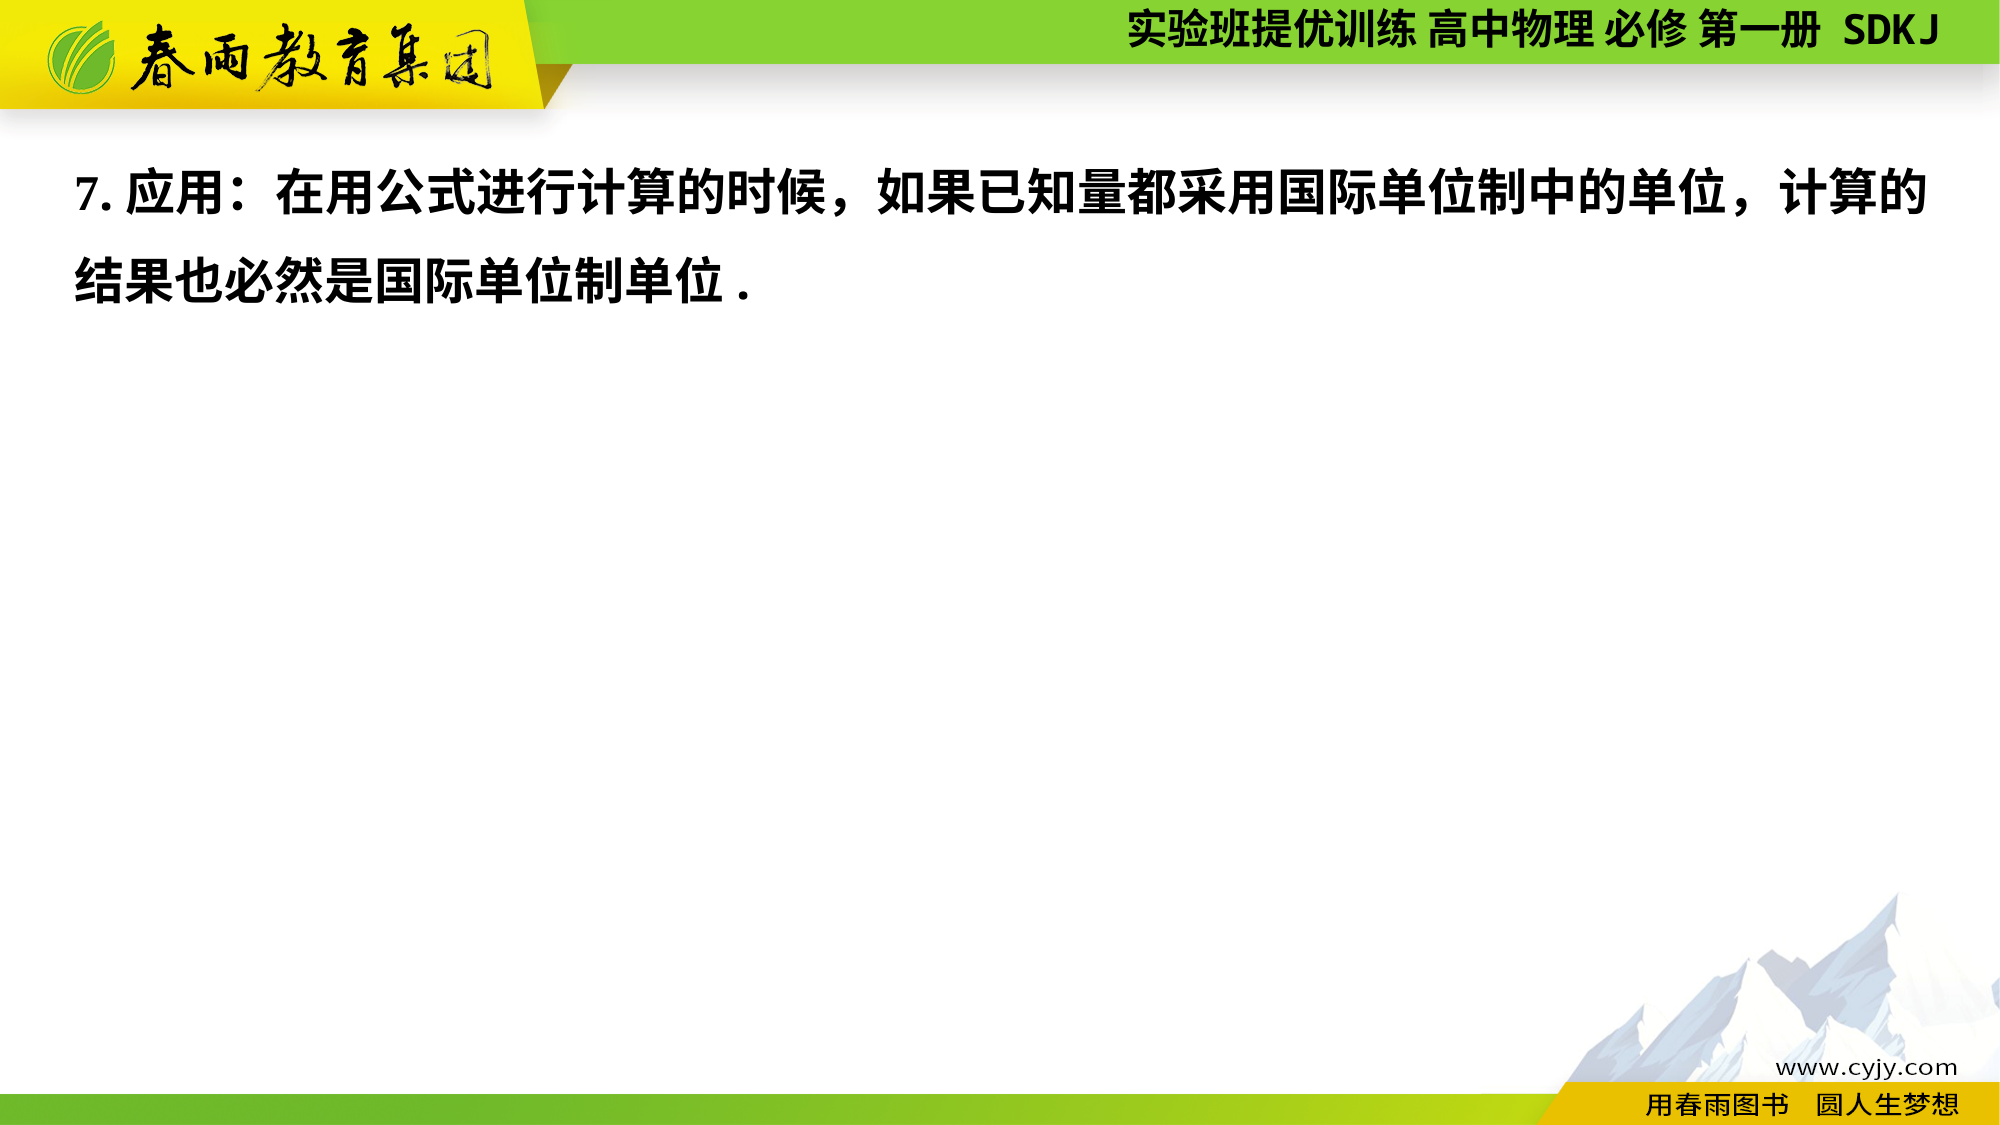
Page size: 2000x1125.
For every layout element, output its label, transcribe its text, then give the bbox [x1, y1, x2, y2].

picture [0, 0, 2000, 1125]
list 7.应用：在用公式进行计算的时候，如果已知量都采用国际单位制中的单位，计算的结果也必然是国际单位制单位. [59, 122, 1944, 308]
